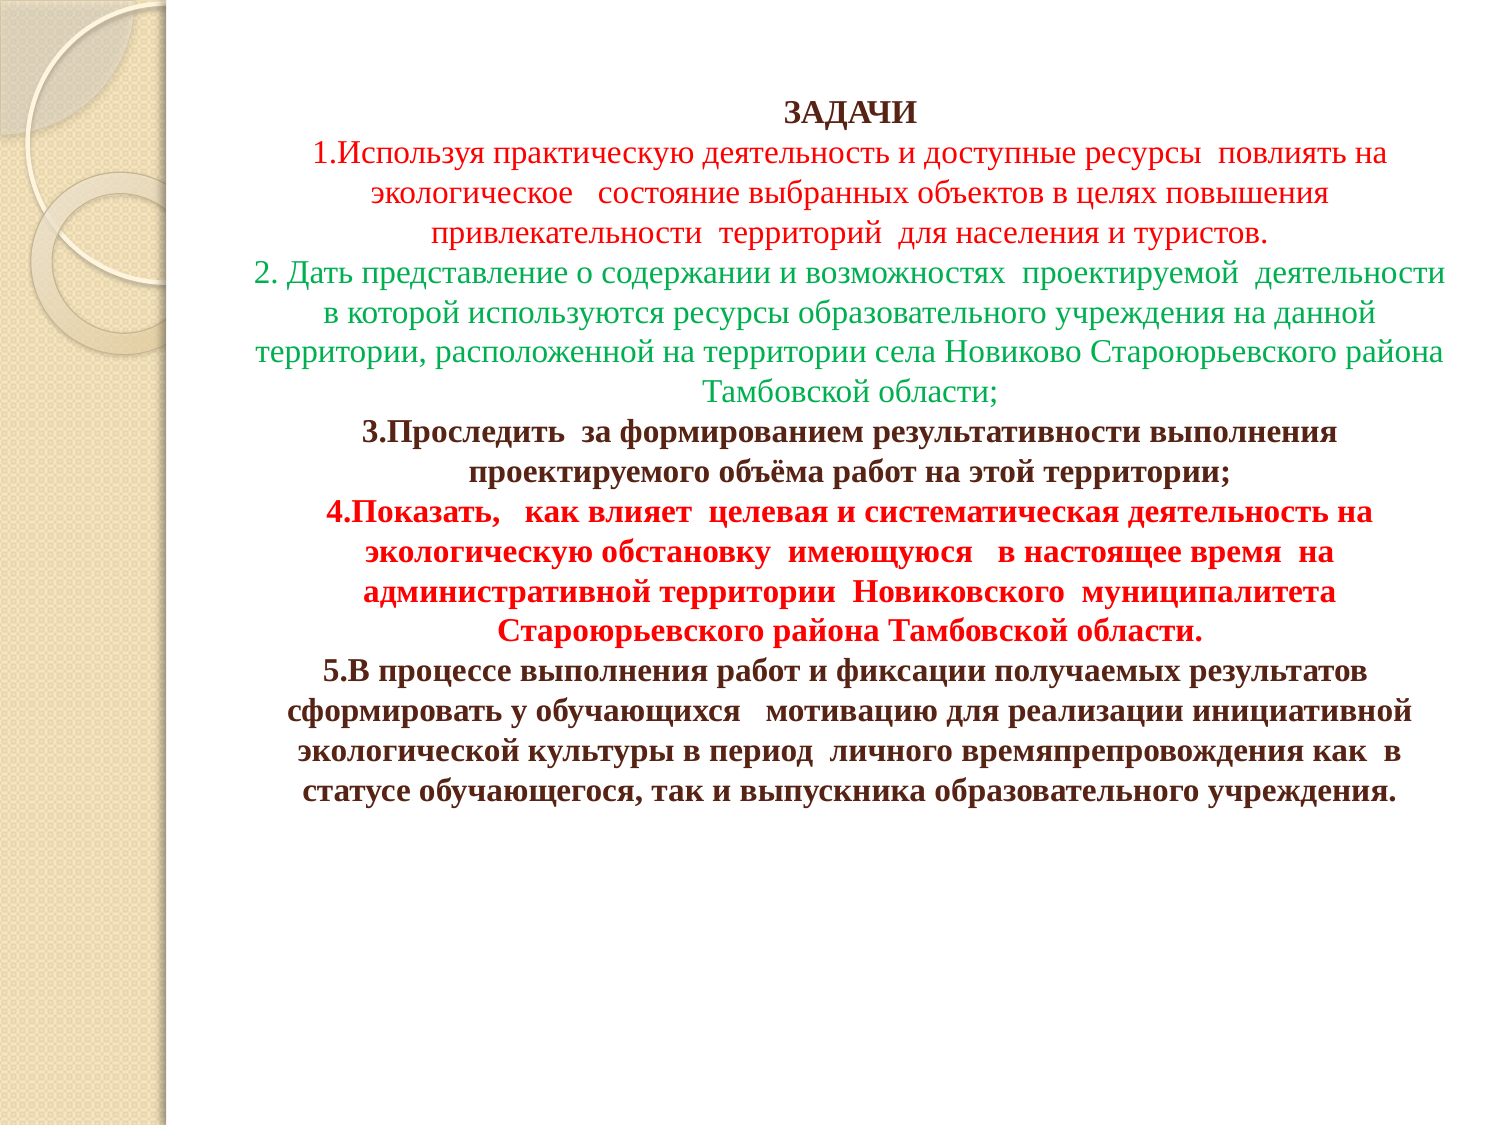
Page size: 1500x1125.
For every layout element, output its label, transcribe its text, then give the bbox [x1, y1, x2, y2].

title ЗАДАЧИ 1.Используя практическую деятельность и доступные ресурсы повлиять на экологическое состояние выбранных объектов в целях повышения привлекательности территорий для населения и туристов. 2. Дать представление о содержании и возможностях проектируемой деятельности в которой используются ресурсы образовательного учреждения на данной территории, расположенной на территории села Новиково Староюрьевского района Тамбовской области; 3.Проследить за формированием результативности выполнения проектируемого объёма работ на этой территории; 4.Показать, как влияет целевая и систематическая деятельность на экологическую обстановку имеющуюся в настоящее время на административной территории Новиковского муниципалитета Староюрьевского района Тамбовской области. 5.В процессе выполнения работ и фиксации получаемых результатов сформировать у обучающихся мотивацию для реализации инициативной экологической культуры в период личного времяпрепровождения как в статусе обучающегося, так и выпускника образовательного учреждения. [235, 45, 1466, 961]
